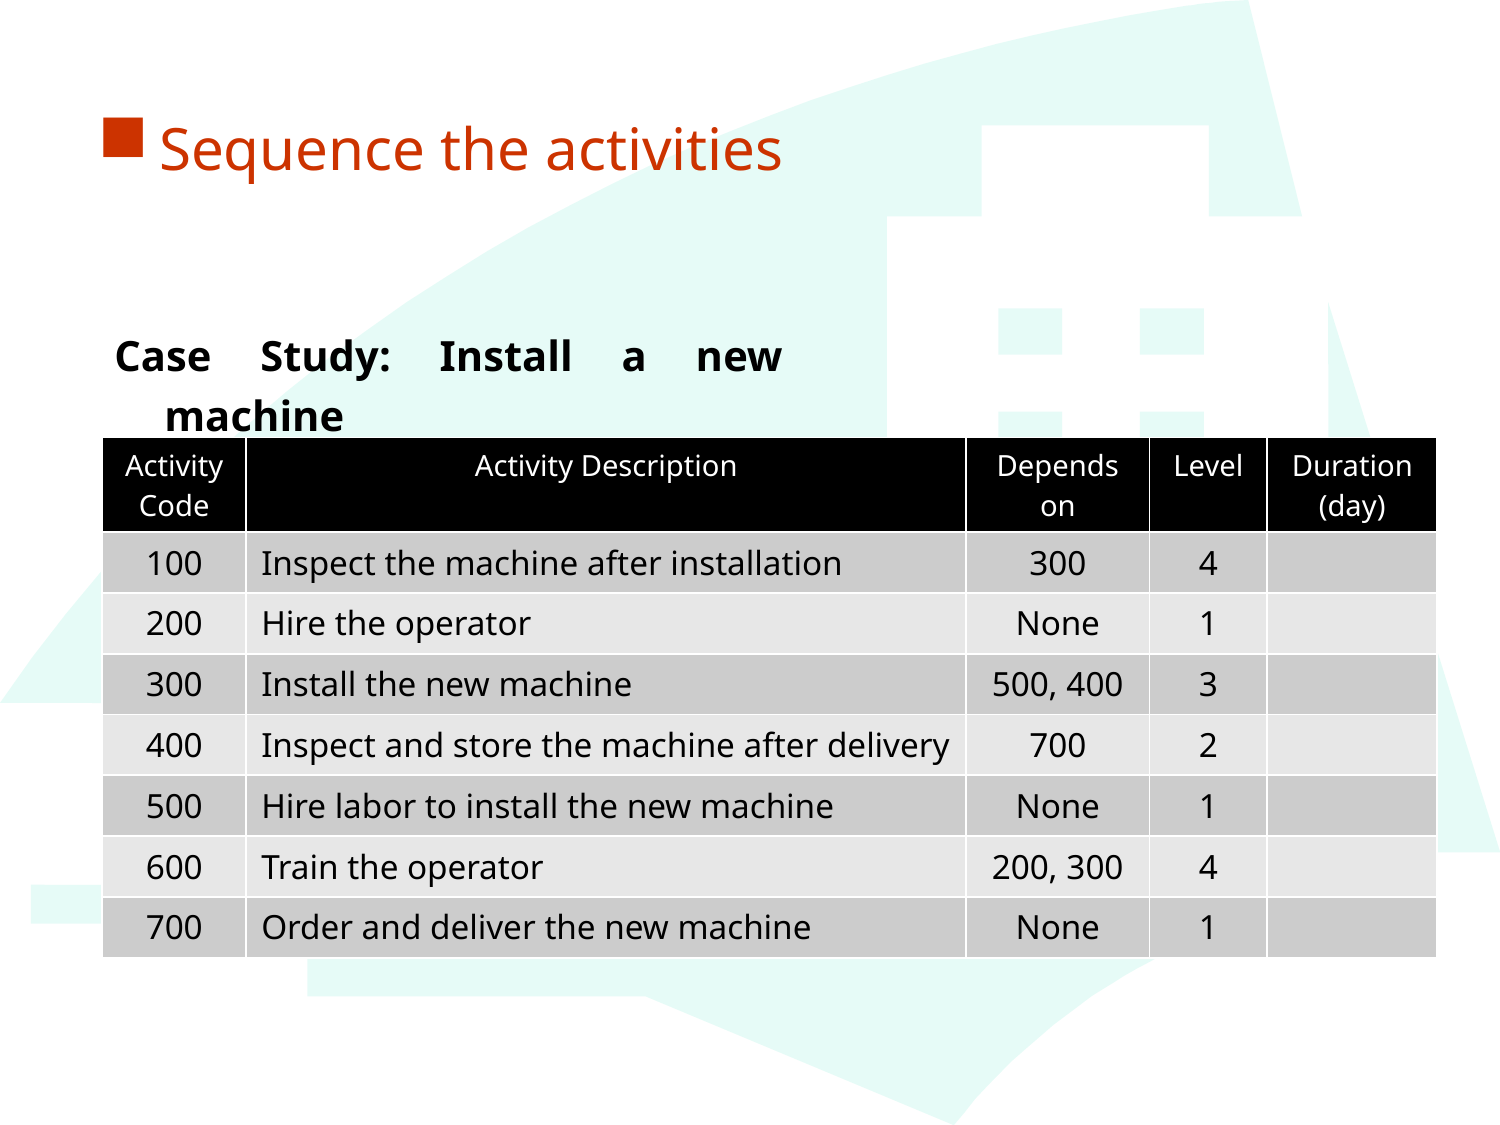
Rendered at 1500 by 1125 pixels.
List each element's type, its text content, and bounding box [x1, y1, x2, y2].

table_cell 1 [1150, 898, 1266, 957]
table_cell 4 [1150, 533, 1266, 592]
table_cell [1268, 533, 1436, 592]
table_header Activity Code [103, 438, 245, 531]
table_cell 100 [103, 533, 245, 592]
table_cell 1 [1150, 776, 1266, 835]
table_cell Inspect the machine after installation [247, 533, 965, 592]
text_box Sequence the activities [96, 112, 945, 198]
table_cell [1268, 715, 1436, 774]
table_cell [1268, 776, 1436, 835]
table_cell [1268, 594, 1436, 653]
table_cell [1268, 655, 1436, 714]
table_cell 500, 400 [967, 655, 1149, 714]
table_cell 500 [103, 776, 245, 835]
table_cell [1268, 898, 1436, 957]
list Case Study: Install a new machine [99, 312, 798, 368]
table_cell 1 [1150, 594, 1266, 653]
table_cell 200, 300 [967, 837, 1149, 896]
table_header Depends on [967, 438, 1149, 531]
table_cell Install the new machine [247, 655, 965, 714]
table_cell Hire the operator [247, 594, 965, 653]
table_cell None [967, 776, 1149, 835]
table_cell [1268, 837, 1436, 896]
table_cell None [967, 898, 1149, 957]
table_cell Order and deliver the new machine [247, 898, 965, 957]
table_cell 700 [103, 898, 245, 957]
table_cell 2 [1150, 715, 1266, 774]
table_cell 700 [967, 715, 1149, 774]
table_cell 300 [103, 655, 245, 714]
table_cell Train the operator [247, 837, 965, 896]
table_cell 4 [1150, 837, 1266, 896]
table_cell 600 [103, 837, 245, 896]
table_cell 300 [967, 533, 1149, 592]
table_cell 3 [1150, 655, 1266, 714]
table_cell Hire labor to install the new machine [247, 776, 965, 835]
table_header Level [1150, 438, 1266, 531]
table_cell None [967, 594, 1149, 653]
table_cell 400 [103, 715, 245, 774]
table_header Duration (day) [1268, 438, 1436, 531]
table_cell Inspect and store the machine after delivery [247, 715, 965, 774]
table_header Activity Description [247, 438, 965, 531]
table_cell 200 [103, 594, 245, 653]
